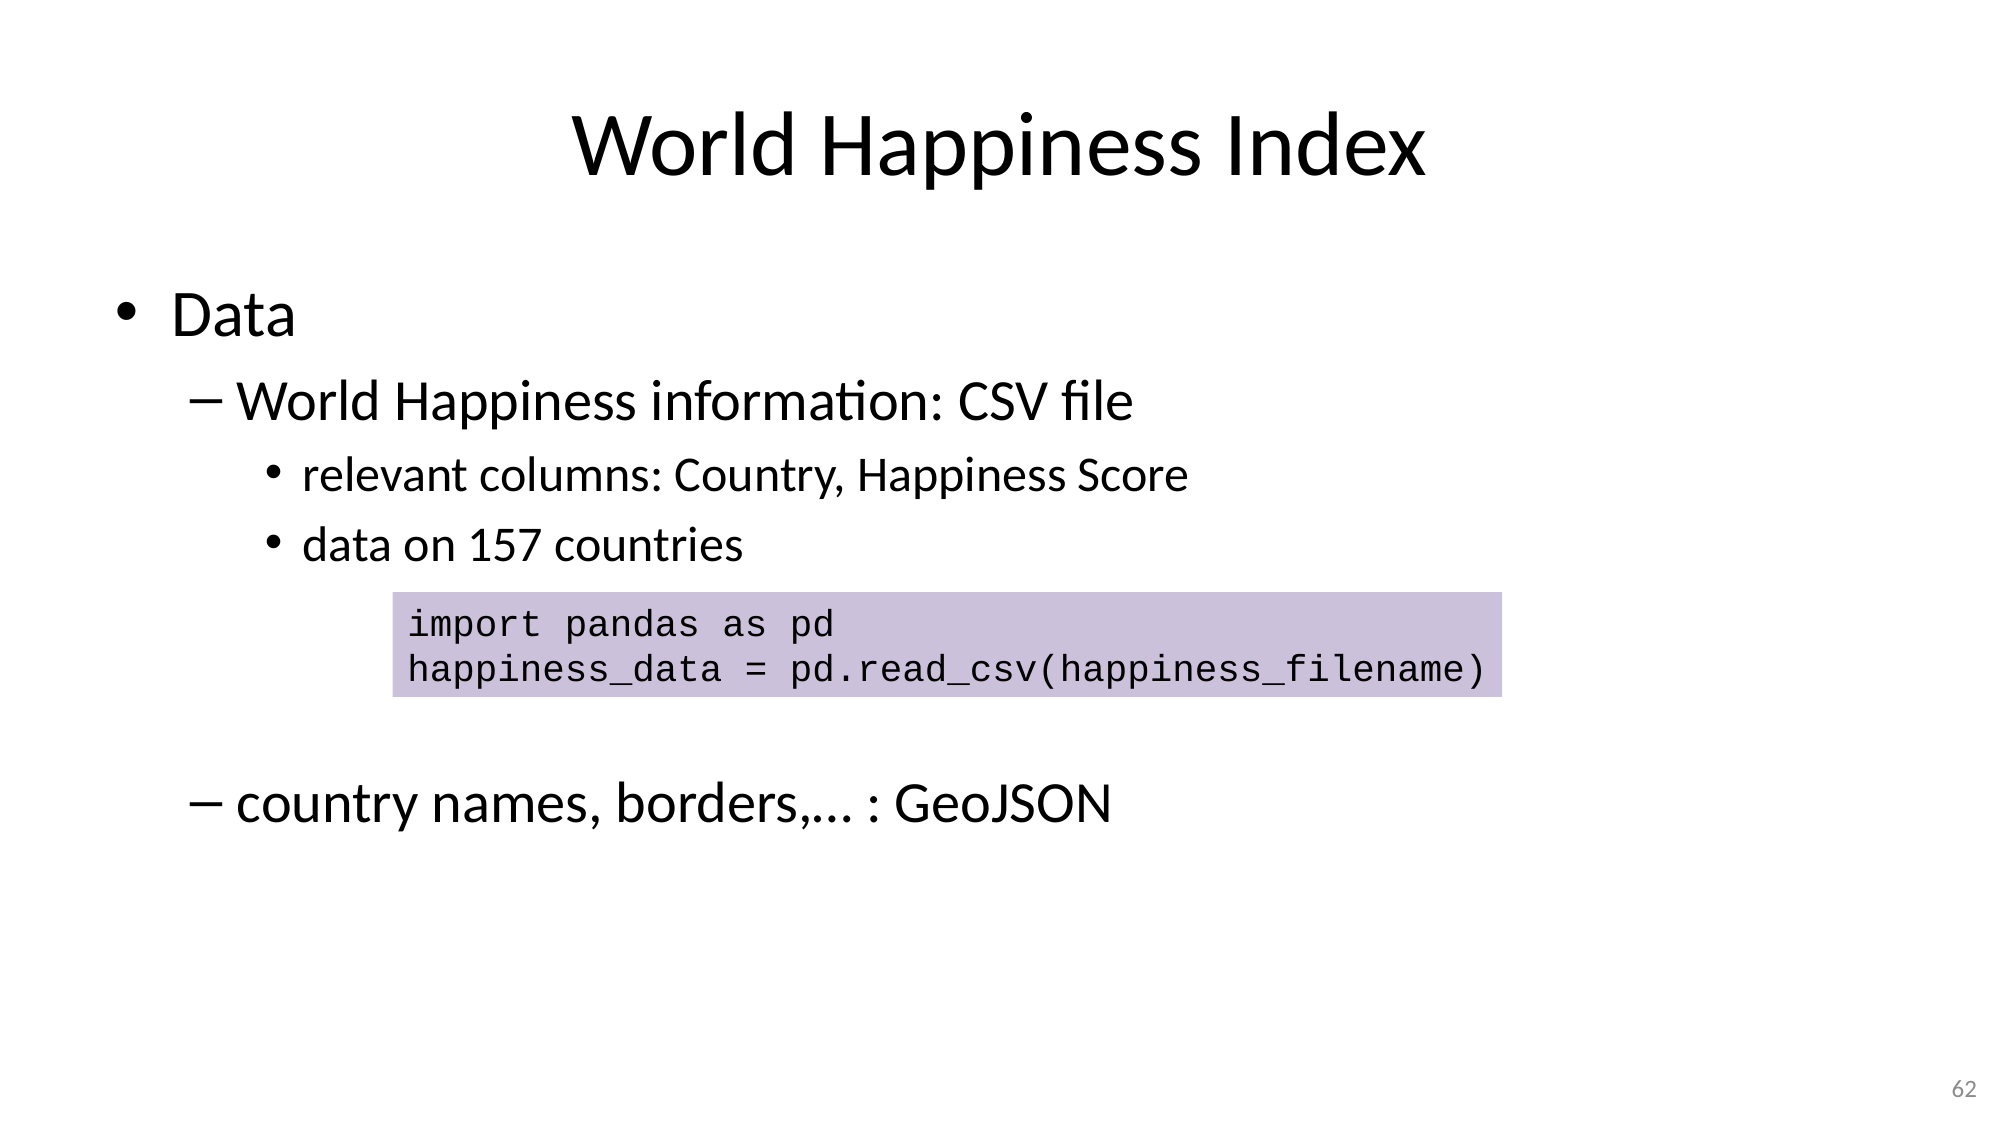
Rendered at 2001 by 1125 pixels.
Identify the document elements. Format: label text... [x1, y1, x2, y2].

title World Happiness Index [99, 45, 1900, 233]
list Data World Happiness information: CSV file relevant columns: Country, Happiness Score data on 157 countries country names, borders,… : GeoJSON [99, 262, 1900, 1005]
slide_number 62 [1525, 1057, 1993, 1118]
text_box import pandas as pd happiness_data = pd.read_csv(happiness_filename) [392, 592, 1503, 697]
